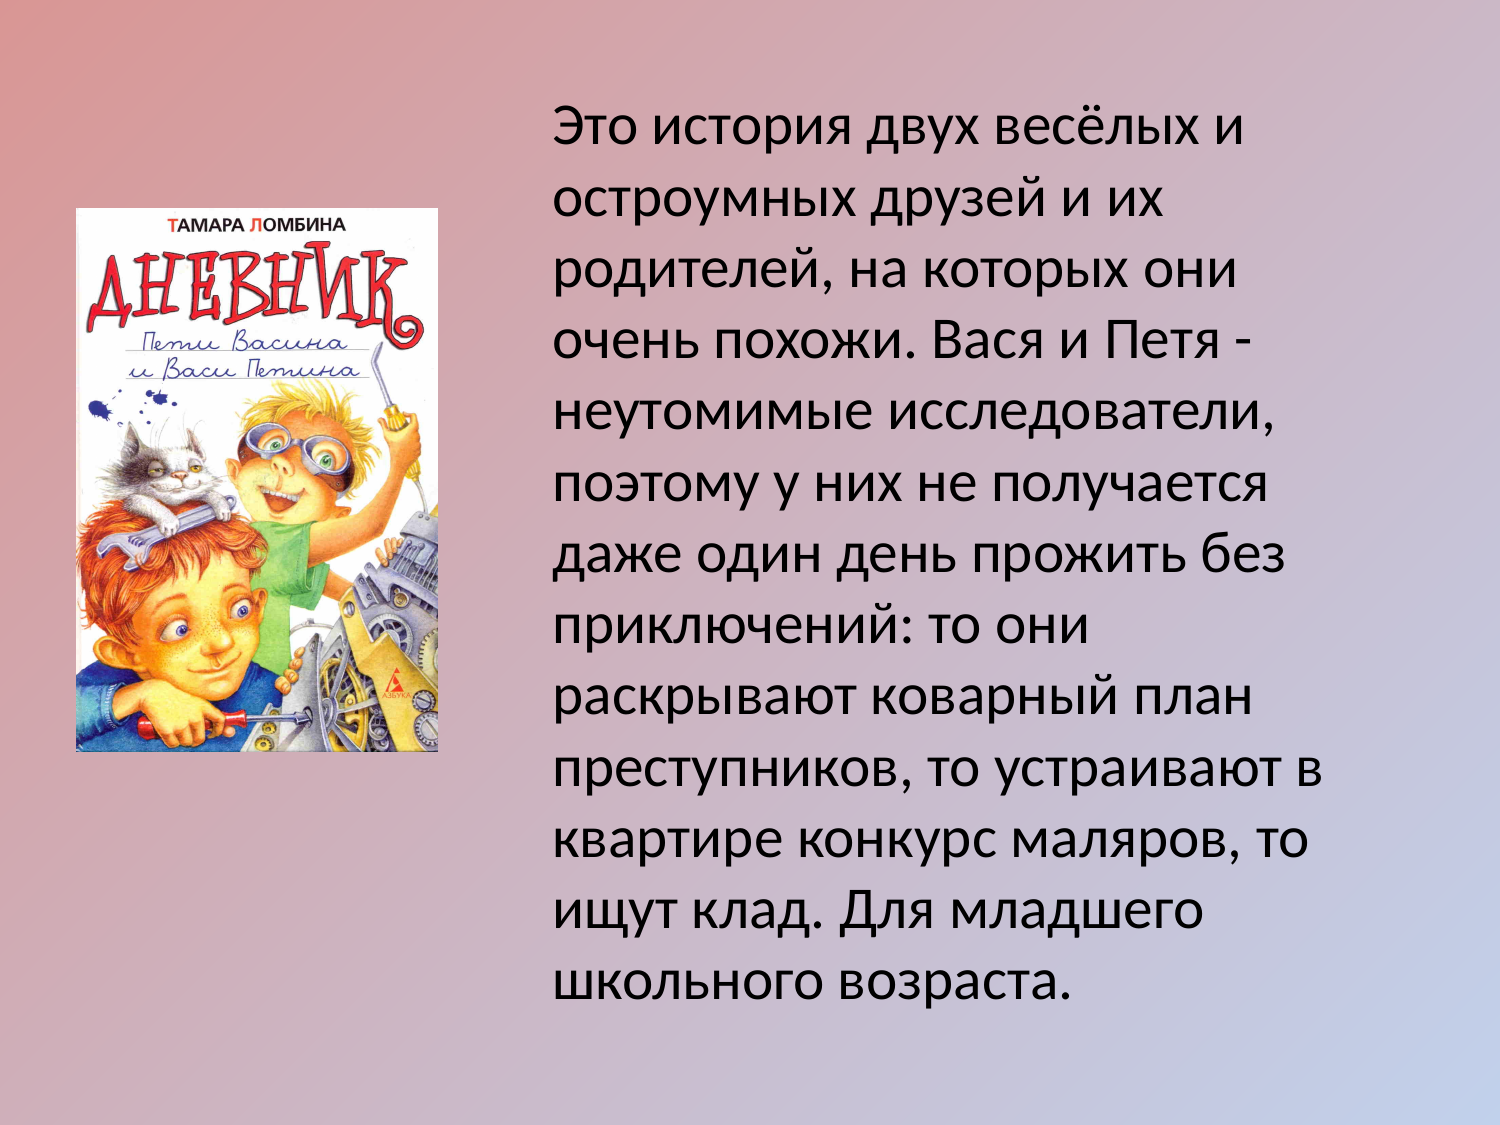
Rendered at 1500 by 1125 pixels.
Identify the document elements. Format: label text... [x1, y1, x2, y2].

picture [76, 207, 438, 752]
list Это история двух весёлых и остроумных друзей и их родителей, на которых они очень похожи. Вася и Петя - неутомимые исследователи, поэтому у них не получается даже один день прожить без приключений: то они раскрывают коварный план преступников, то устраивают в квартире конкурс маляров, то ищут клад. Для младшего школьного возраста. [537, 78, 1414, 1029]
